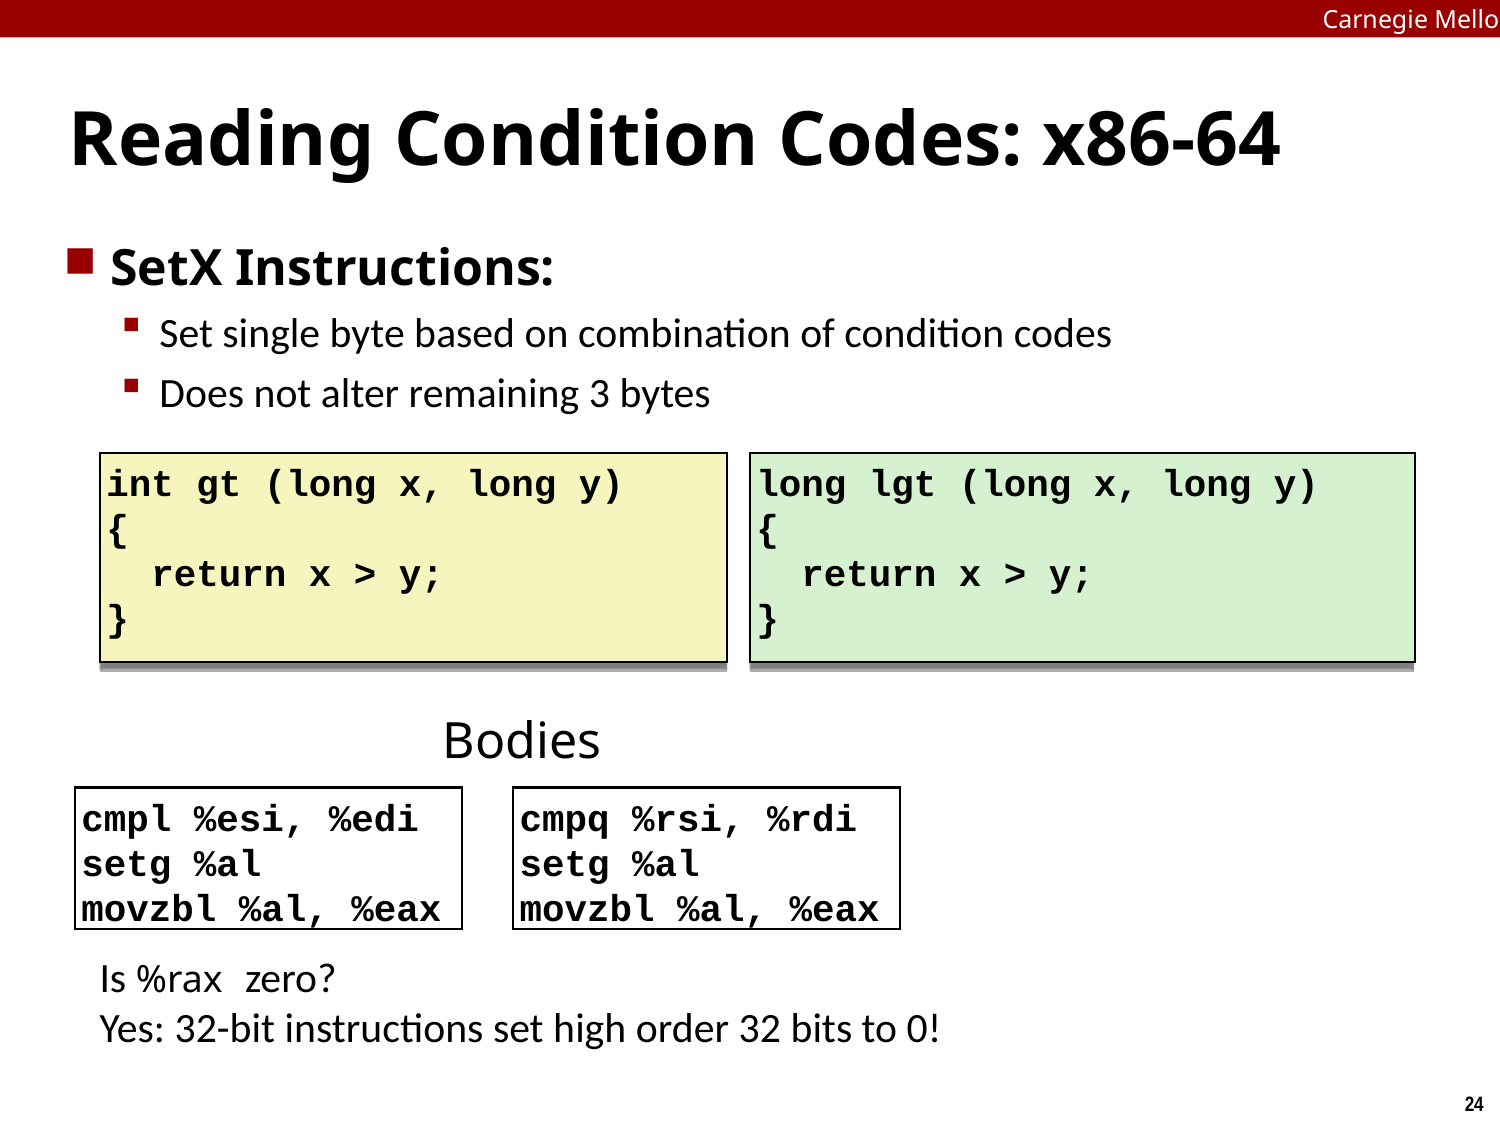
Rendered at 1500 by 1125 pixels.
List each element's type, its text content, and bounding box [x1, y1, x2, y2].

list SetX Instructions: Set single byte based on combination of condition codes Does not alter remaining 3 bytes [62, 228, 1438, 434]
text_box long lgt (long x, long y) { return x > y; } [750, 453, 1415, 663]
text_box Bodies [82, 702, 963, 775]
text_box cmpq %rsi, %rdi setg %al movzbl %al, %eax [513, 787, 900, 930]
text_box cmpl %esi, %edi setg %al movzbl %al, %eax [74, 787, 462, 930]
text_box int gt (long x, long y) { return x > y; } [100, 453, 728, 663]
text_box Carnegie Mellon [1322, 3, 1500, 33]
text_box [0, 0, 1500, 38]
text_box Is %rax zero? Yes: 32-bit instructions set high order 32 bits to 0! [99, 950, 943, 1051]
title Reading Condition Codes: x86-64 [62, 41, 1438, 228]
